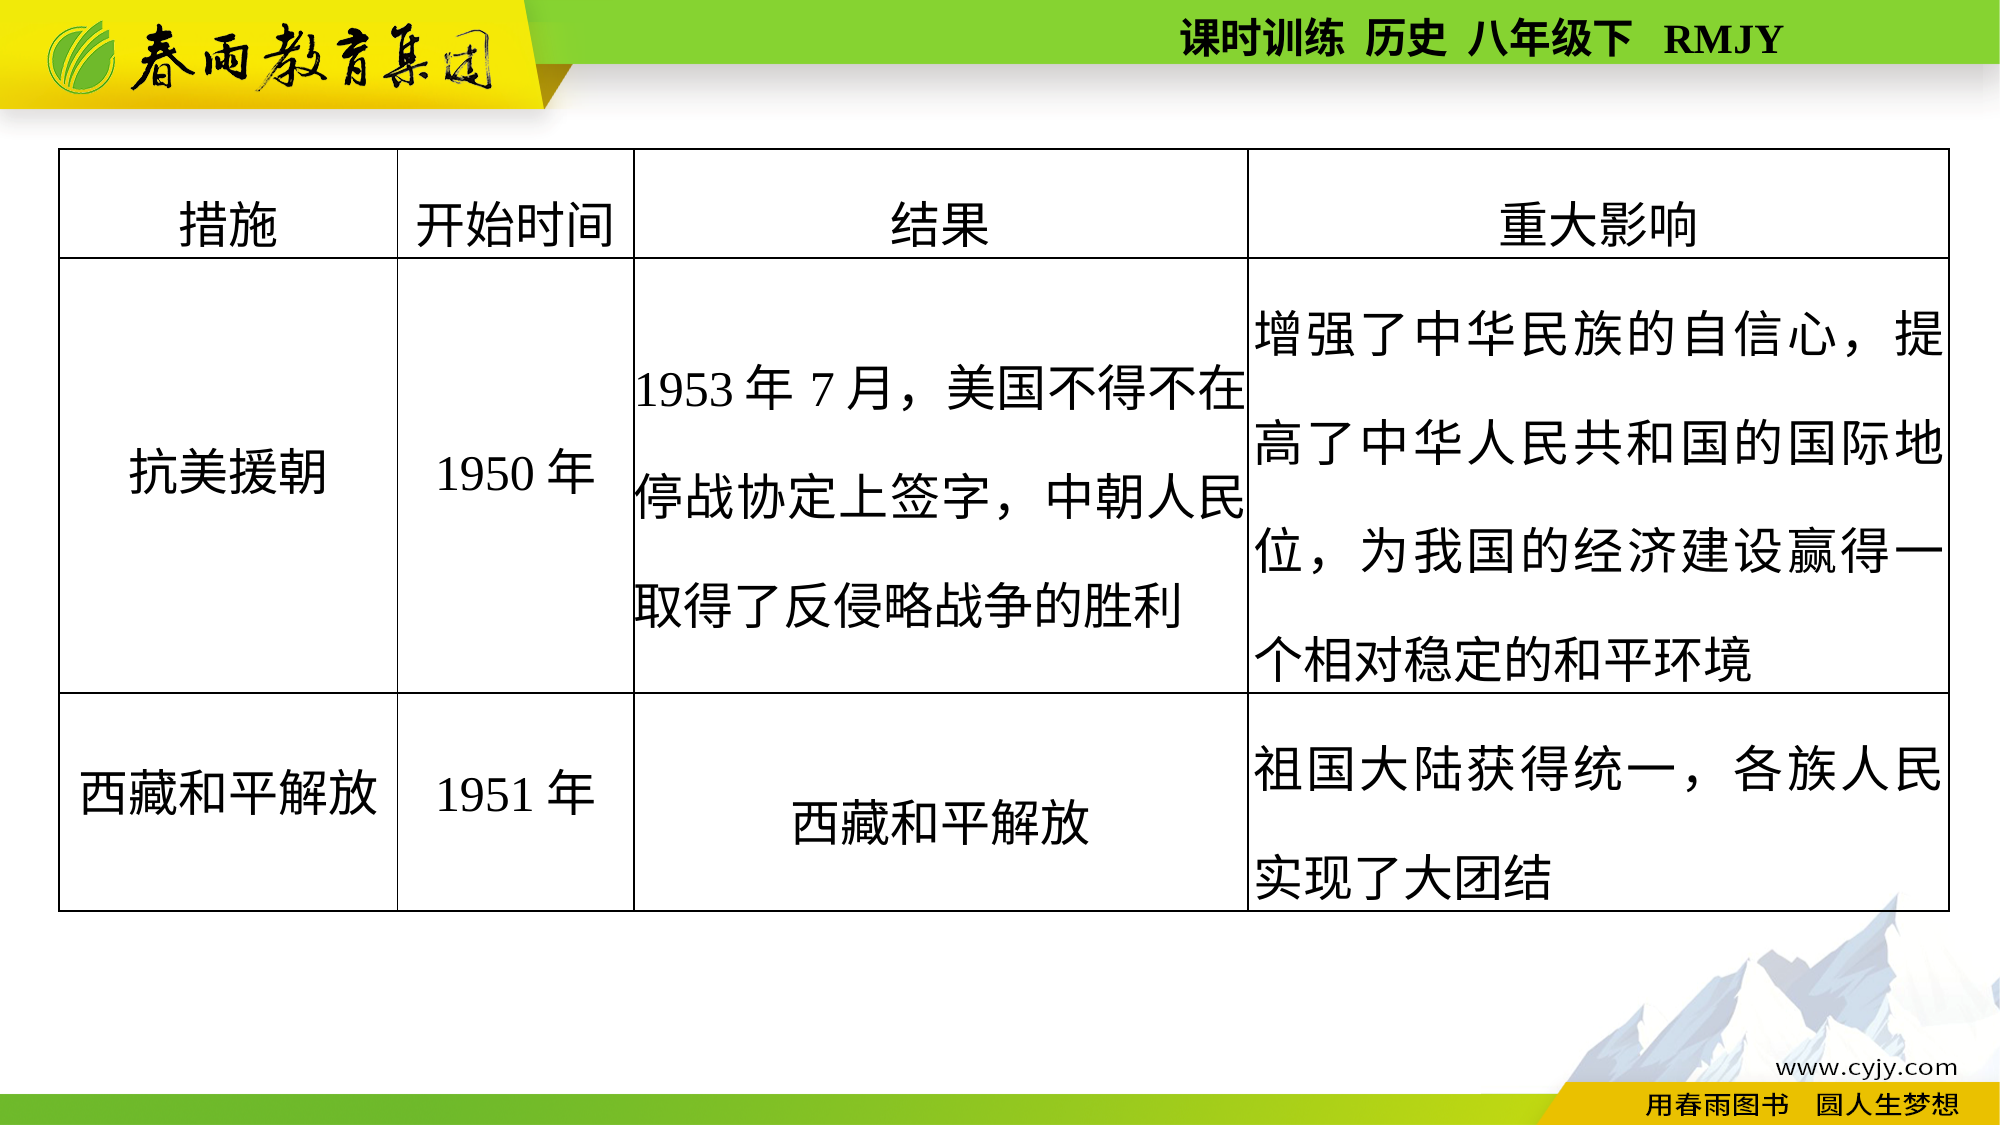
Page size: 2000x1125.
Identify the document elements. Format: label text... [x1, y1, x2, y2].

table_header 措施 [60, 150, 397, 257]
table_header 结果 [635, 150, 1247, 257]
table_cell 1953年7月，美国不得不在停战协定上签字，中朝人民取得了反侵略战争的胜利 [635, 259, 1247, 692]
table_header 重大影响 [1249, 150, 1948, 257]
table_cell 西藏和平解放 [60, 694, 397, 910]
table_header 开始时间 [398, 150, 633, 257]
table_cell 1951年 [398, 694, 633, 910]
table_cell 祖国大陆获得统一，各族人民实现了大团结 [1249, 694, 1948, 910]
table_cell 增强了中华民族的自信心，提高了中华人民共和国的国际地位，为我国的经济建设赢得一个相对稳定的和平环境 [1249, 259, 1948, 692]
table_cell 1950年 [398, 259, 633, 692]
table_cell 抗美援朝 [60, 259, 397, 692]
picture [0, 0, 2000, 1125]
table_cell 西藏和平解放 [635, 694, 1247, 910]
